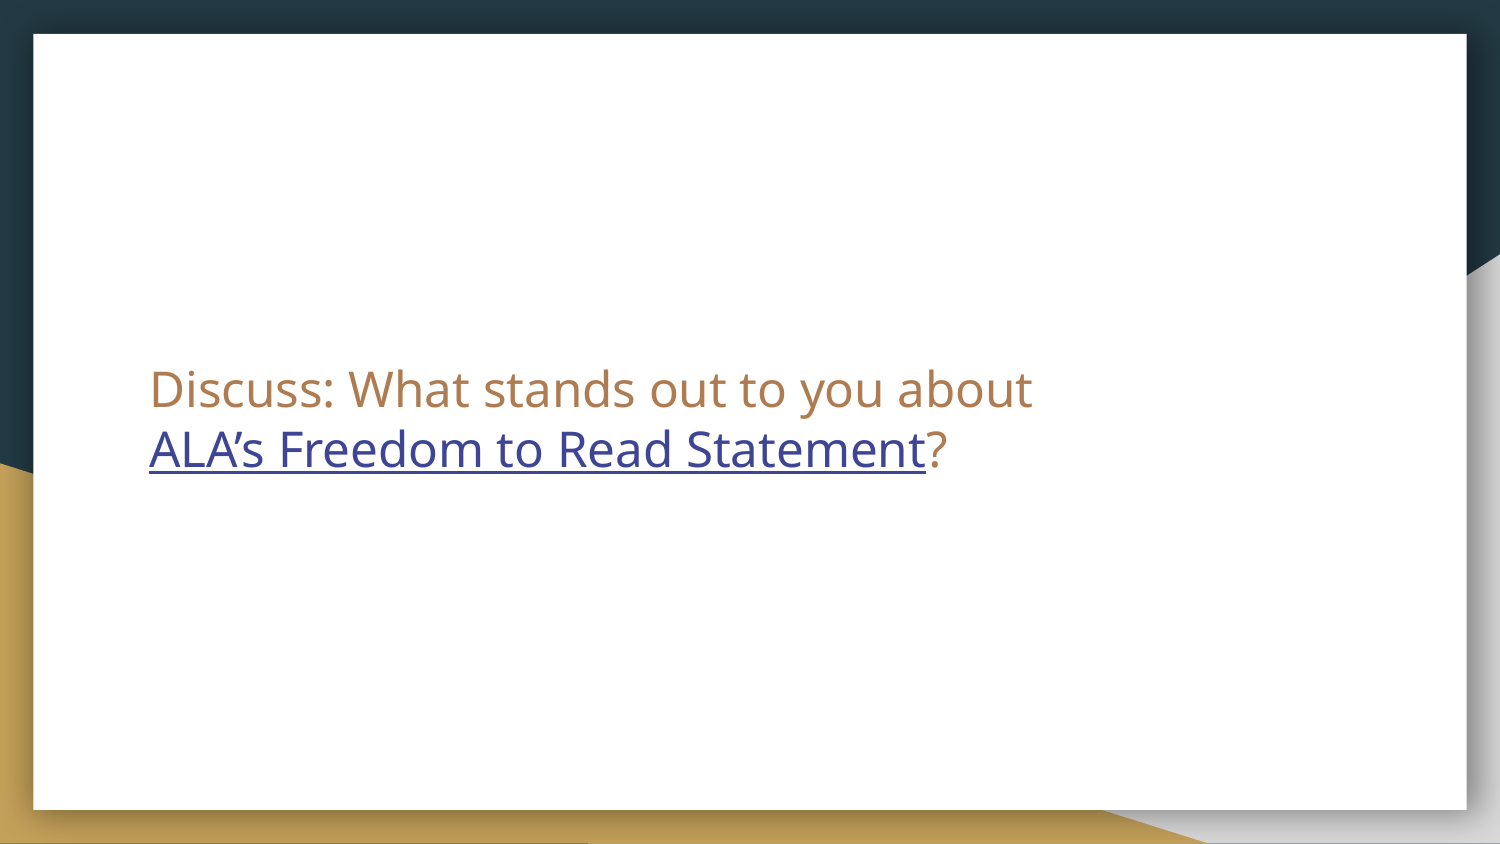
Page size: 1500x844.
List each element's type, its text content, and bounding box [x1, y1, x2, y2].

title Discuss: What stands out to you about ALA’s Freedom to Read Statement? [134, 343, 1366, 501]
